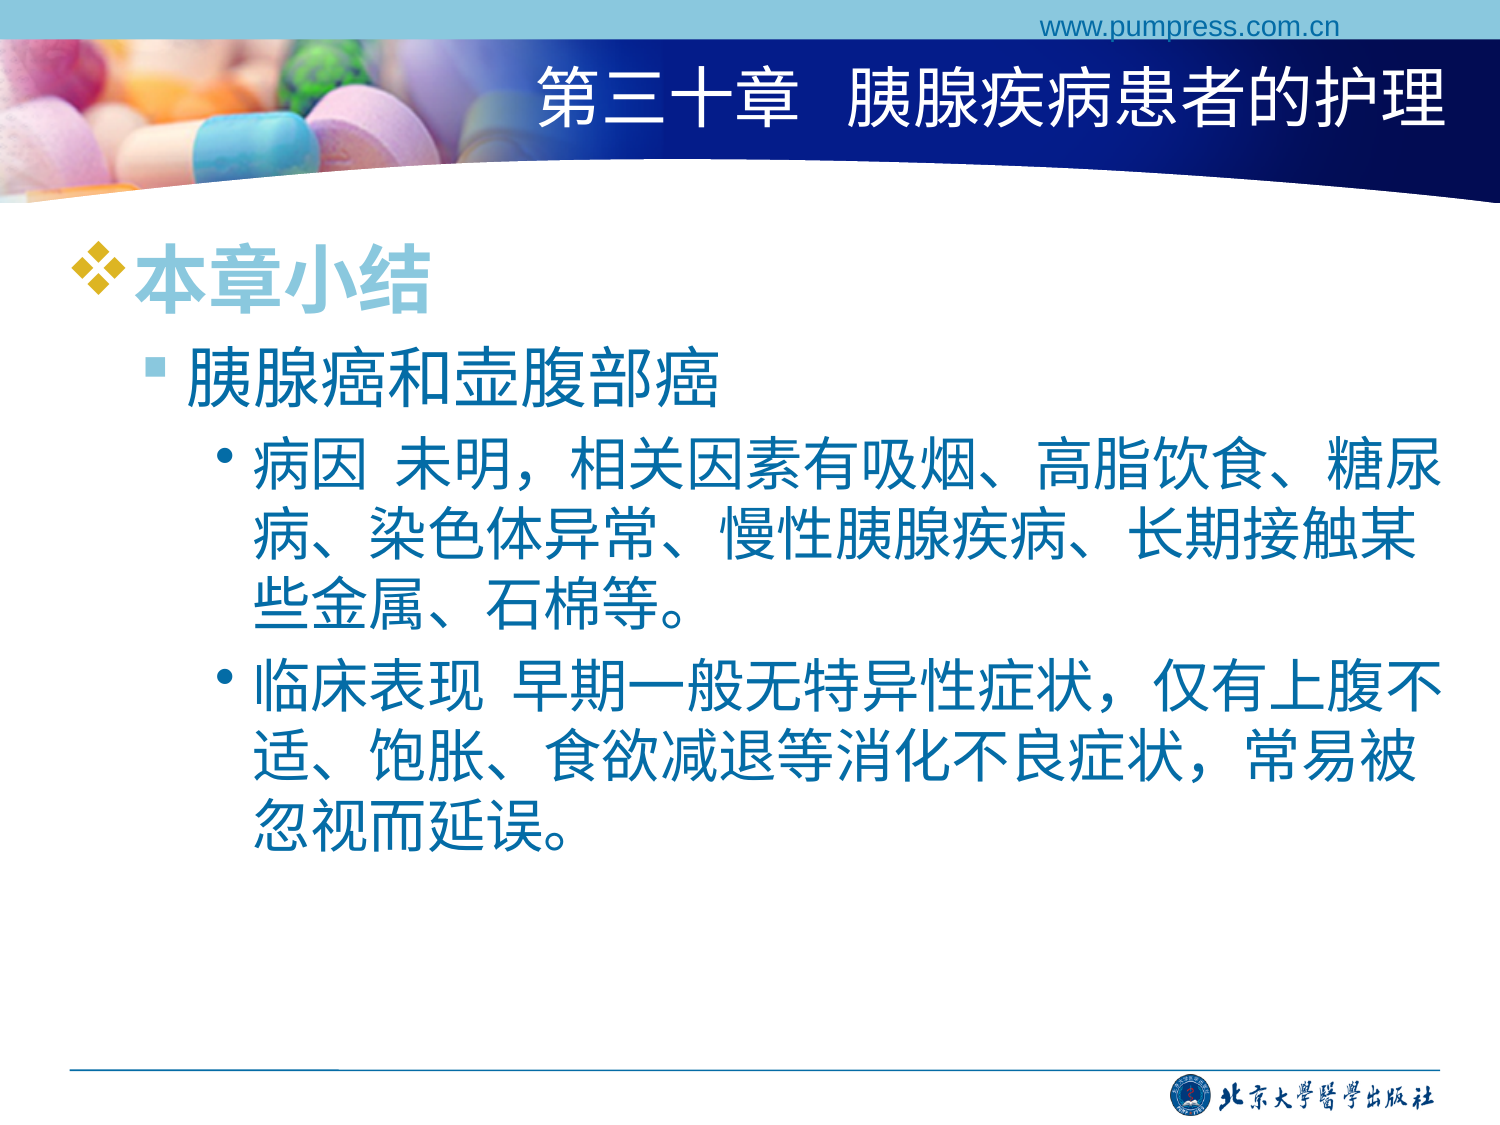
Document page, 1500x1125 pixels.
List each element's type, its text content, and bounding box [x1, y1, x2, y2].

list 本章小结 胰腺癌和壶腹部癌 病因 未明，相关因素有吸烟、高脂饮食、糖尿病、染色体异常、慢性胰腺疾病、长期接触某些金属、石棉等。 临床表现 早期一般无特异性症状，仅有上腹不适、饱胀、食欲减退等消化不良症状，常易被忽视而延误。 [49, 224, 1463, 1026]
title 第三十章 胰腺疾病患者的护理 [137, 49, 1463, 143]
picture [0, 40, 1500, 203]
picture [1170, 1074, 1436, 1118]
slide_number www.pumpress.com.cn [1025, 0, 1463, 38]
